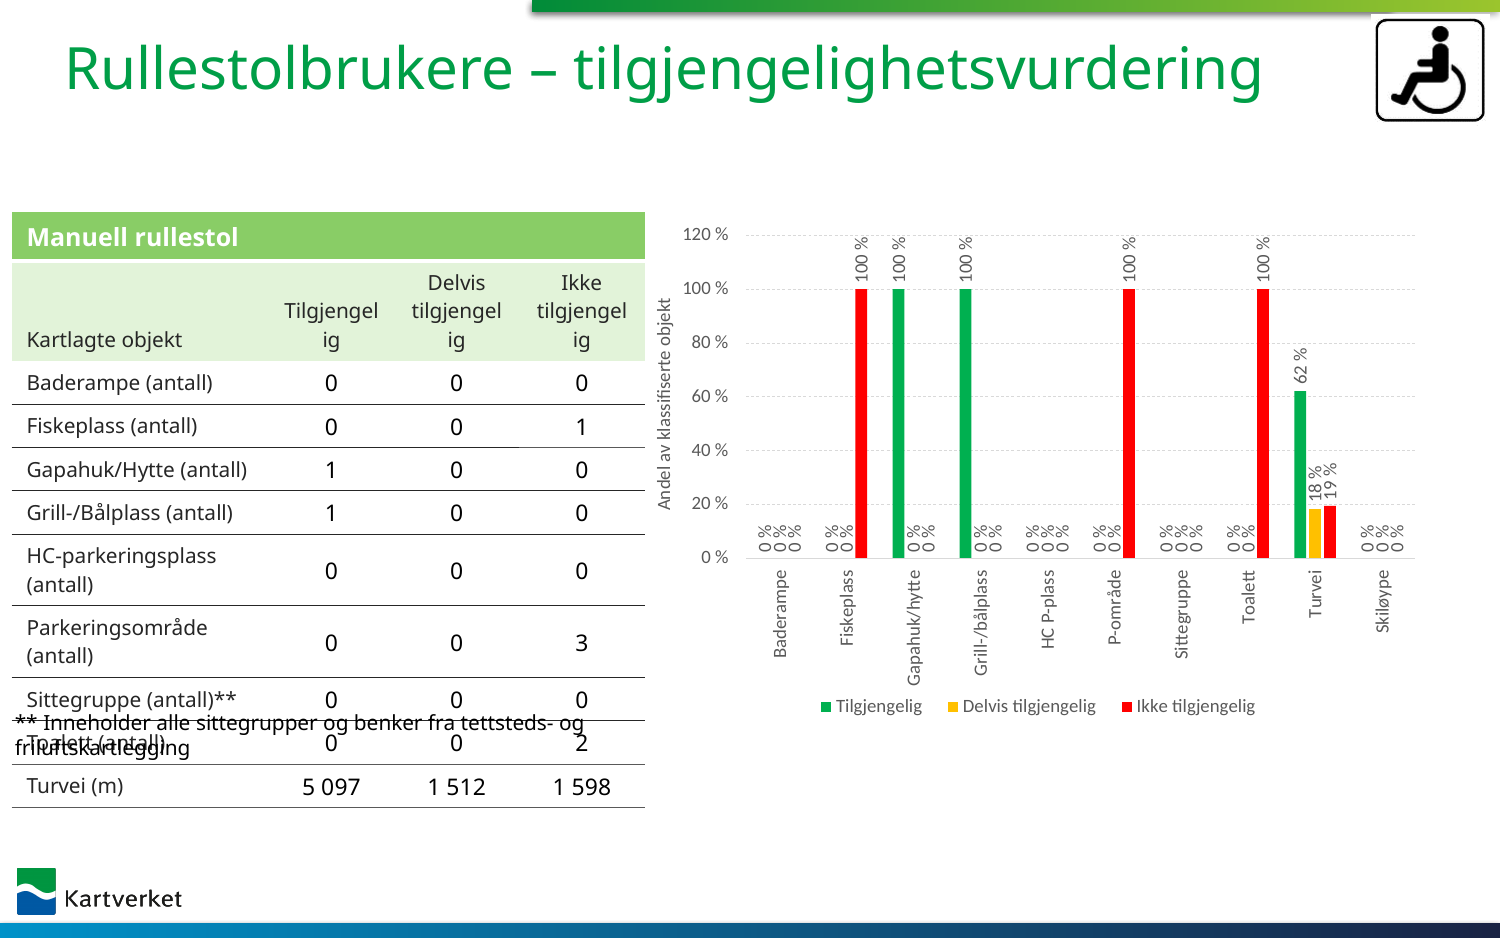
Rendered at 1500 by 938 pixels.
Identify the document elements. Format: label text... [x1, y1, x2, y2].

table_cell 0 [394, 491, 519, 534]
table_cell 1 512 [394, 768, 519, 807]
table_cell 0 [269, 678, 394, 702]
table_cell Baderampe (antall) [12, 361, 269, 404]
text_box Rullestolbrukere – tilgjengelighetsvurdering [49, 12, 1372, 109]
table_cell 1 [269, 491, 394, 534]
table_cell Ikke tilgjengelig [519, 263, 638, 361]
table_cell Delvis tilgjengelig [394, 263, 519, 361]
table_cell 0 [394, 405, 519, 447]
text_box ** Inneholder alle sittegrupper og benker fra tettsteds- og friluftskartlegging [0, 702, 745, 768]
table_cell 3 [519, 606, 638, 677]
table_cell Fiskeplass (antall) [12, 405, 269, 447]
table_cell 0 [519, 361, 638, 404]
table_cell HC-parkeringsplass (antall) [12, 535, 269, 605]
table_cell 0 [269, 361, 394, 404]
picture [1371, 13, 1491, 127]
table_cell 0 [394, 606, 519, 677]
table_header Manuell rullestol [12, 212, 645, 259]
table_cell 0 [394, 448, 519, 490]
table_cell 0 [269, 535, 394, 605]
table_cell 0 [394, 361, 519, 404]
table_cell 0 [269, 405, 394, 447]
table_cell 0 [394, 535, 519, 605]
table_cell Kartlagte objekt [12, 263, 269, 361]
table_cell Grill-/Bålplass (antall) [12, 491, 269, 534]
table_cell 5 097 [269, 768, 394, 807]
picture [643, 218, 1427, 728]
table_cell 1 [269, 448, 394, 490]
table_cell 0 [519, 678, 638, 702]
table_cell 0 [519, 448, 638, 490]
table_cell 0 [519, 491, 638, 534]
table_cell Parkeringsområde (antall) [12, 606, 269, 677]
table_cell Tilgjengelig [269, 263, 394, 361]
table_cell Turvei (m) [12, 768, 269, 807]
table_cell 0 [394, 678, 519, 702]
table_cell 0 [269, 606, 394, 677]
table_cell 1 598 [519, 768, 645, 807]
table_cell Sittegruppe (antall)** [12, 678, 269, 702]
table_cell 0 [519, 535, 638, 605]
table_cell Gapahuk/Hytte (antall) [12, 448, 269, 490]
table_cell 1 [519, 405, 638, 447]
